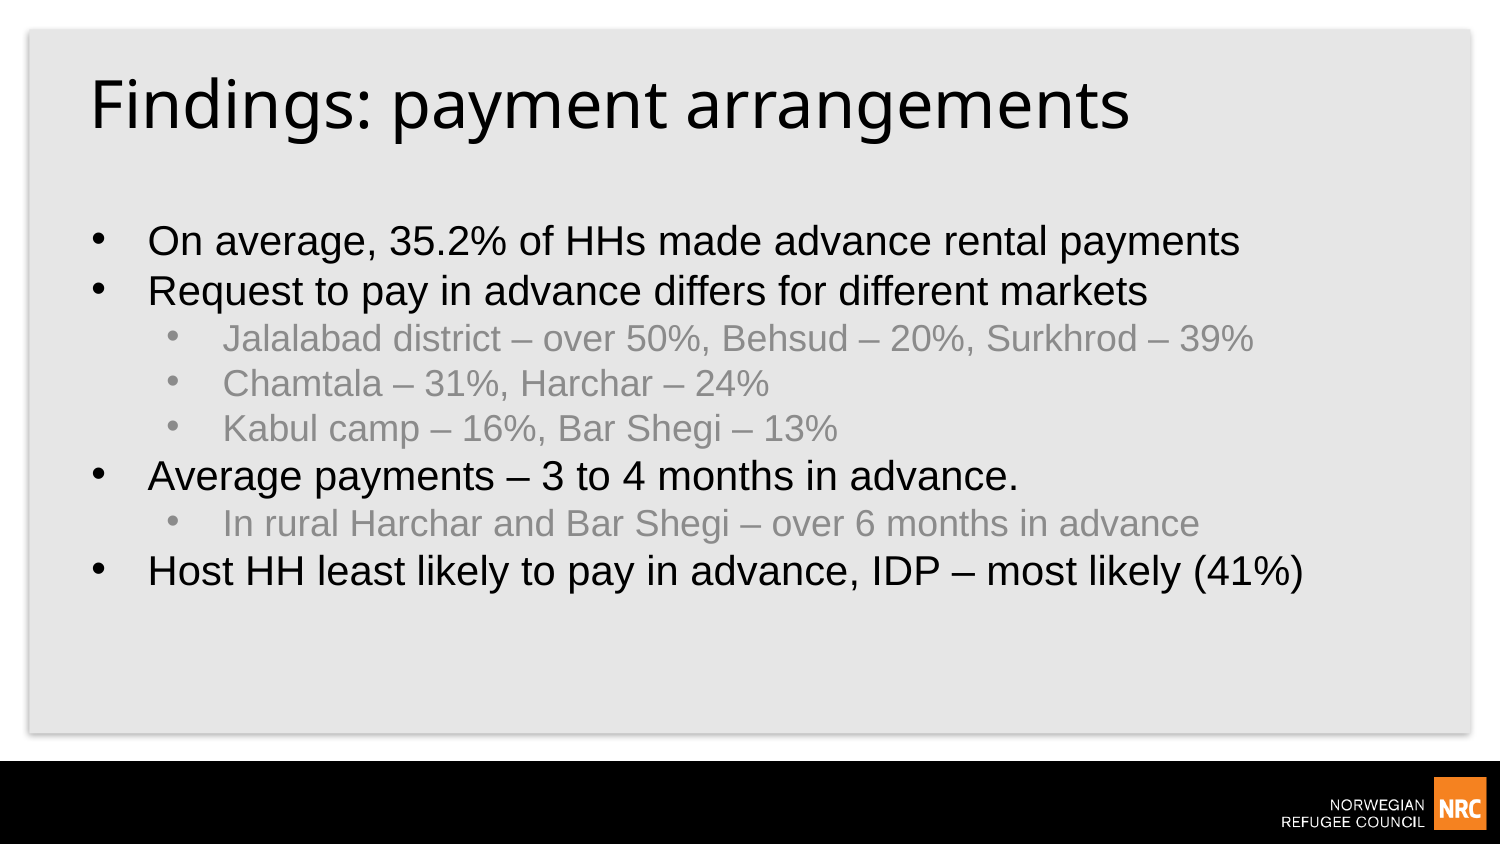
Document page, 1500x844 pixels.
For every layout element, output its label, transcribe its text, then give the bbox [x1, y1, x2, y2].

title Findings: payment arrangements [75, 54, 1425, 196]
subtitle On average, 35.2% of HHs made advance rental payments Request to pay in advance differs for different markets Jalalabad district – over 50%, Behsud – 20%, Surkhrod – 39% Chamtala – 31%, Harchar – 24% Kabul camp – 16%, Bar Shegi – 13% Average payments – 3 to 4 months in advance. In rural Harchar and Bar Shegi – over 6 months in advance Host HH least likely to pay in advance, IDP – most likely (41%) [76, 206, 1425, 689]
